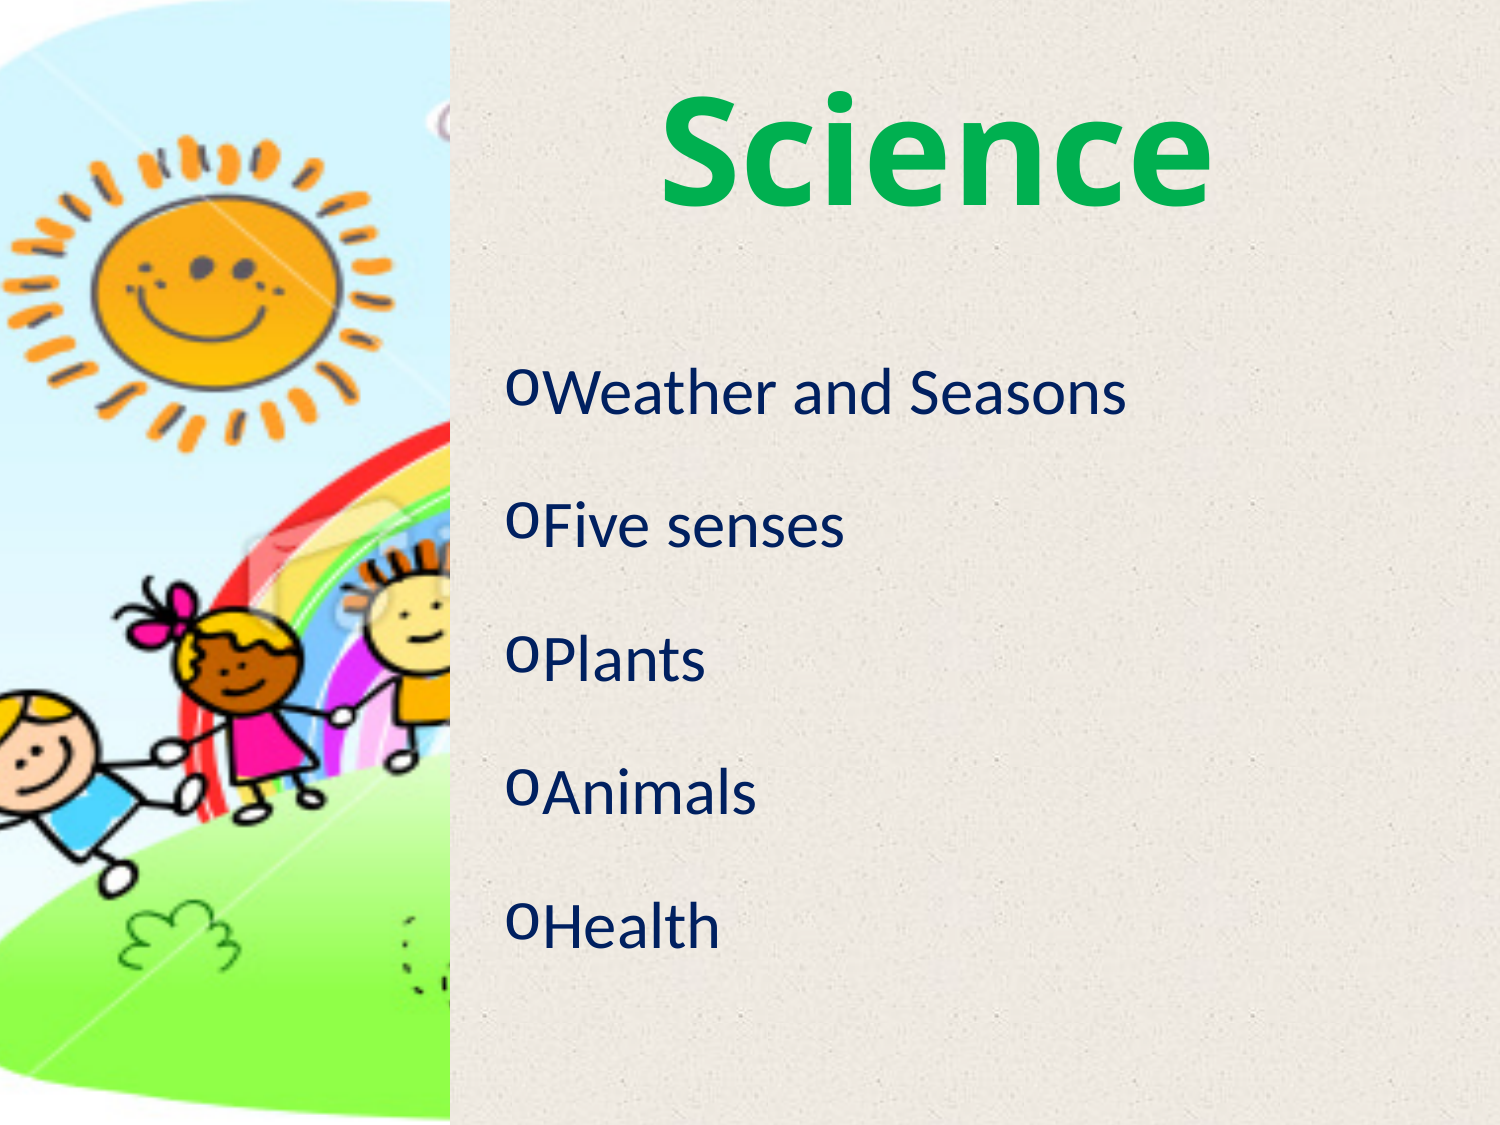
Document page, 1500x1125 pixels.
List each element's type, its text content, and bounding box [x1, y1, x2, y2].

picture [0, 0, 451, 1125]
title Science [454, 24, 1500, 267]
subtitle Weather and Seasons Five senses Plants Animals Health [487, 299, 1500, 1025]
